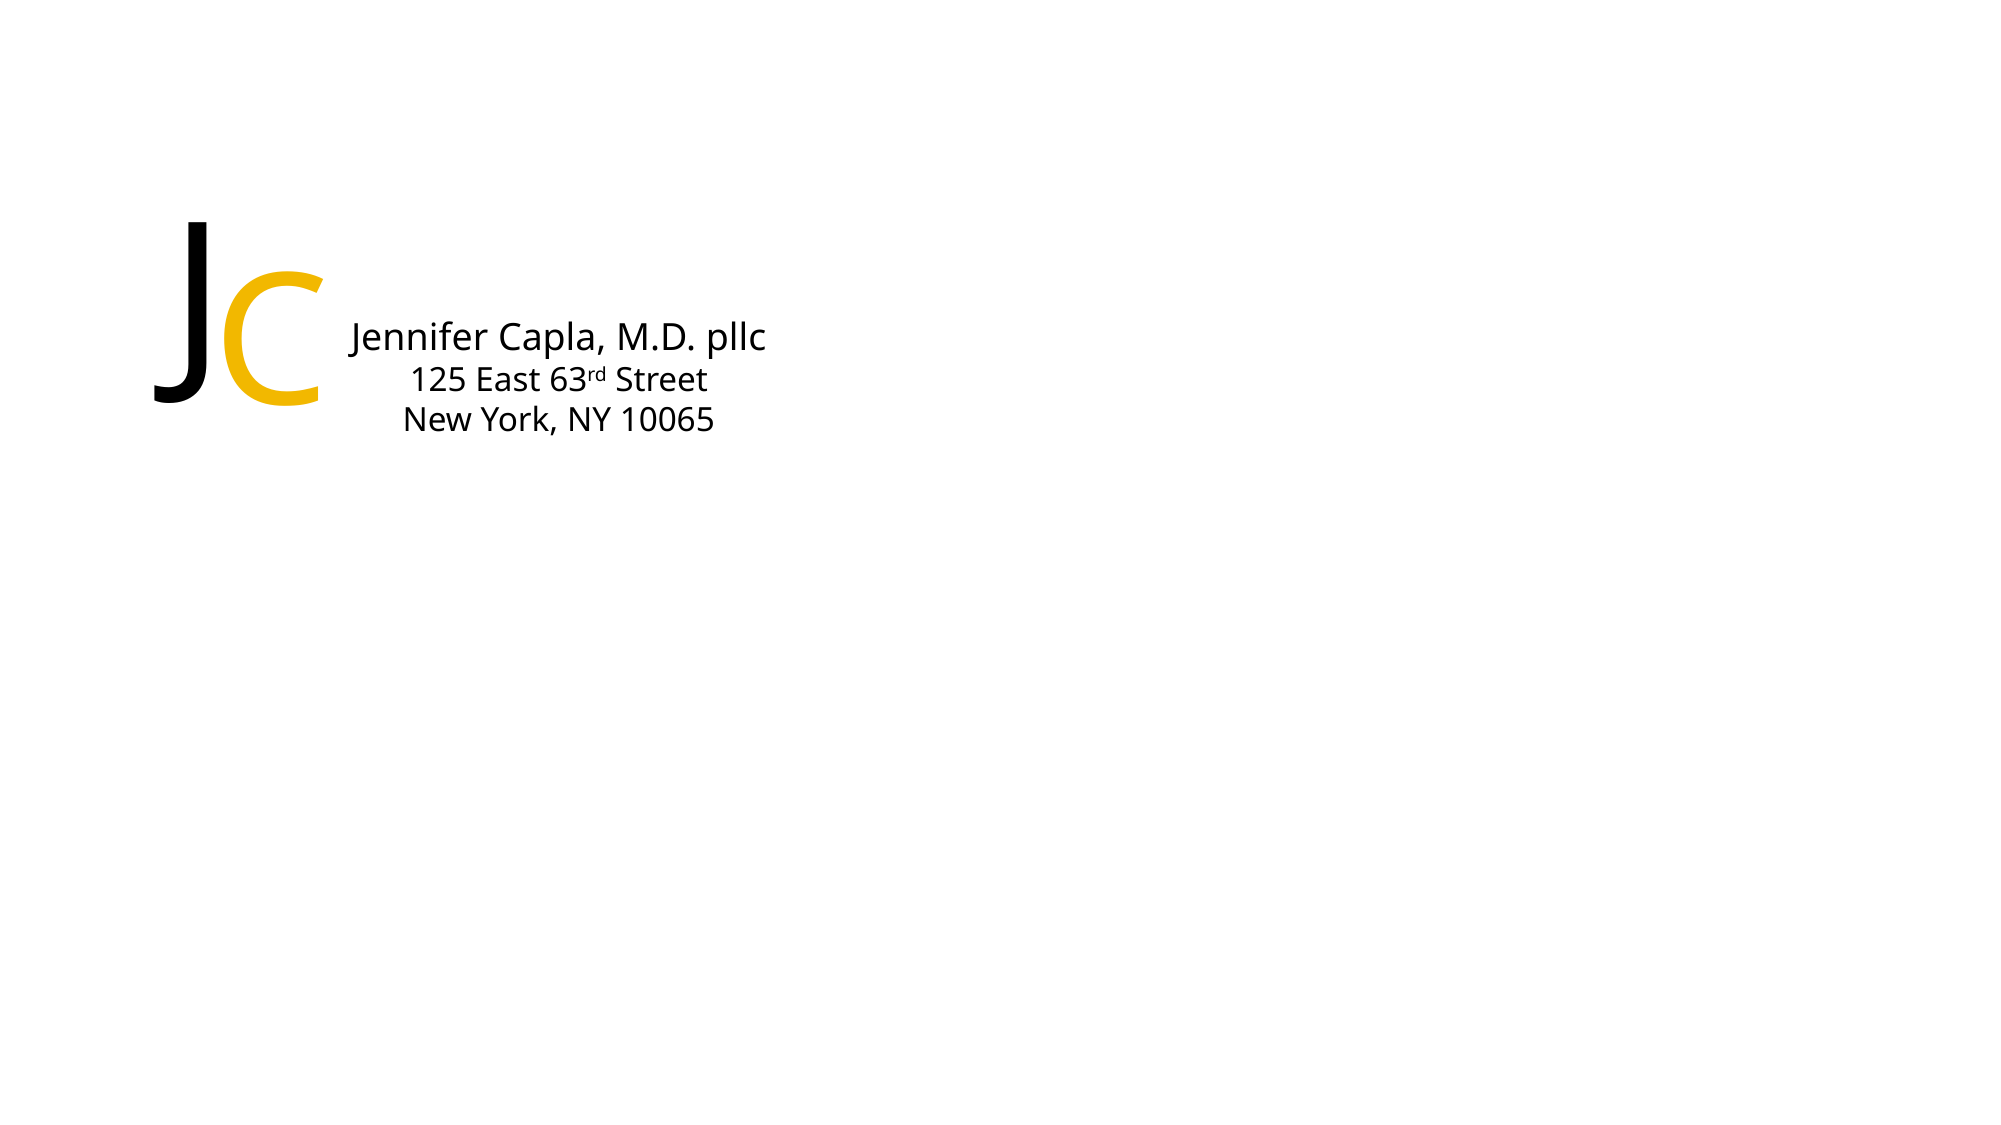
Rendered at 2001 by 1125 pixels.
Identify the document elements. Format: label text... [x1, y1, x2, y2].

title J [116, 200, 333, 416]
text_box C [165, 231, 378, 453]
text_box Jennifer Capla, M.D. pllc 125 East 63rd Street New York, NY 10065 [336, 305, 782, 446]
